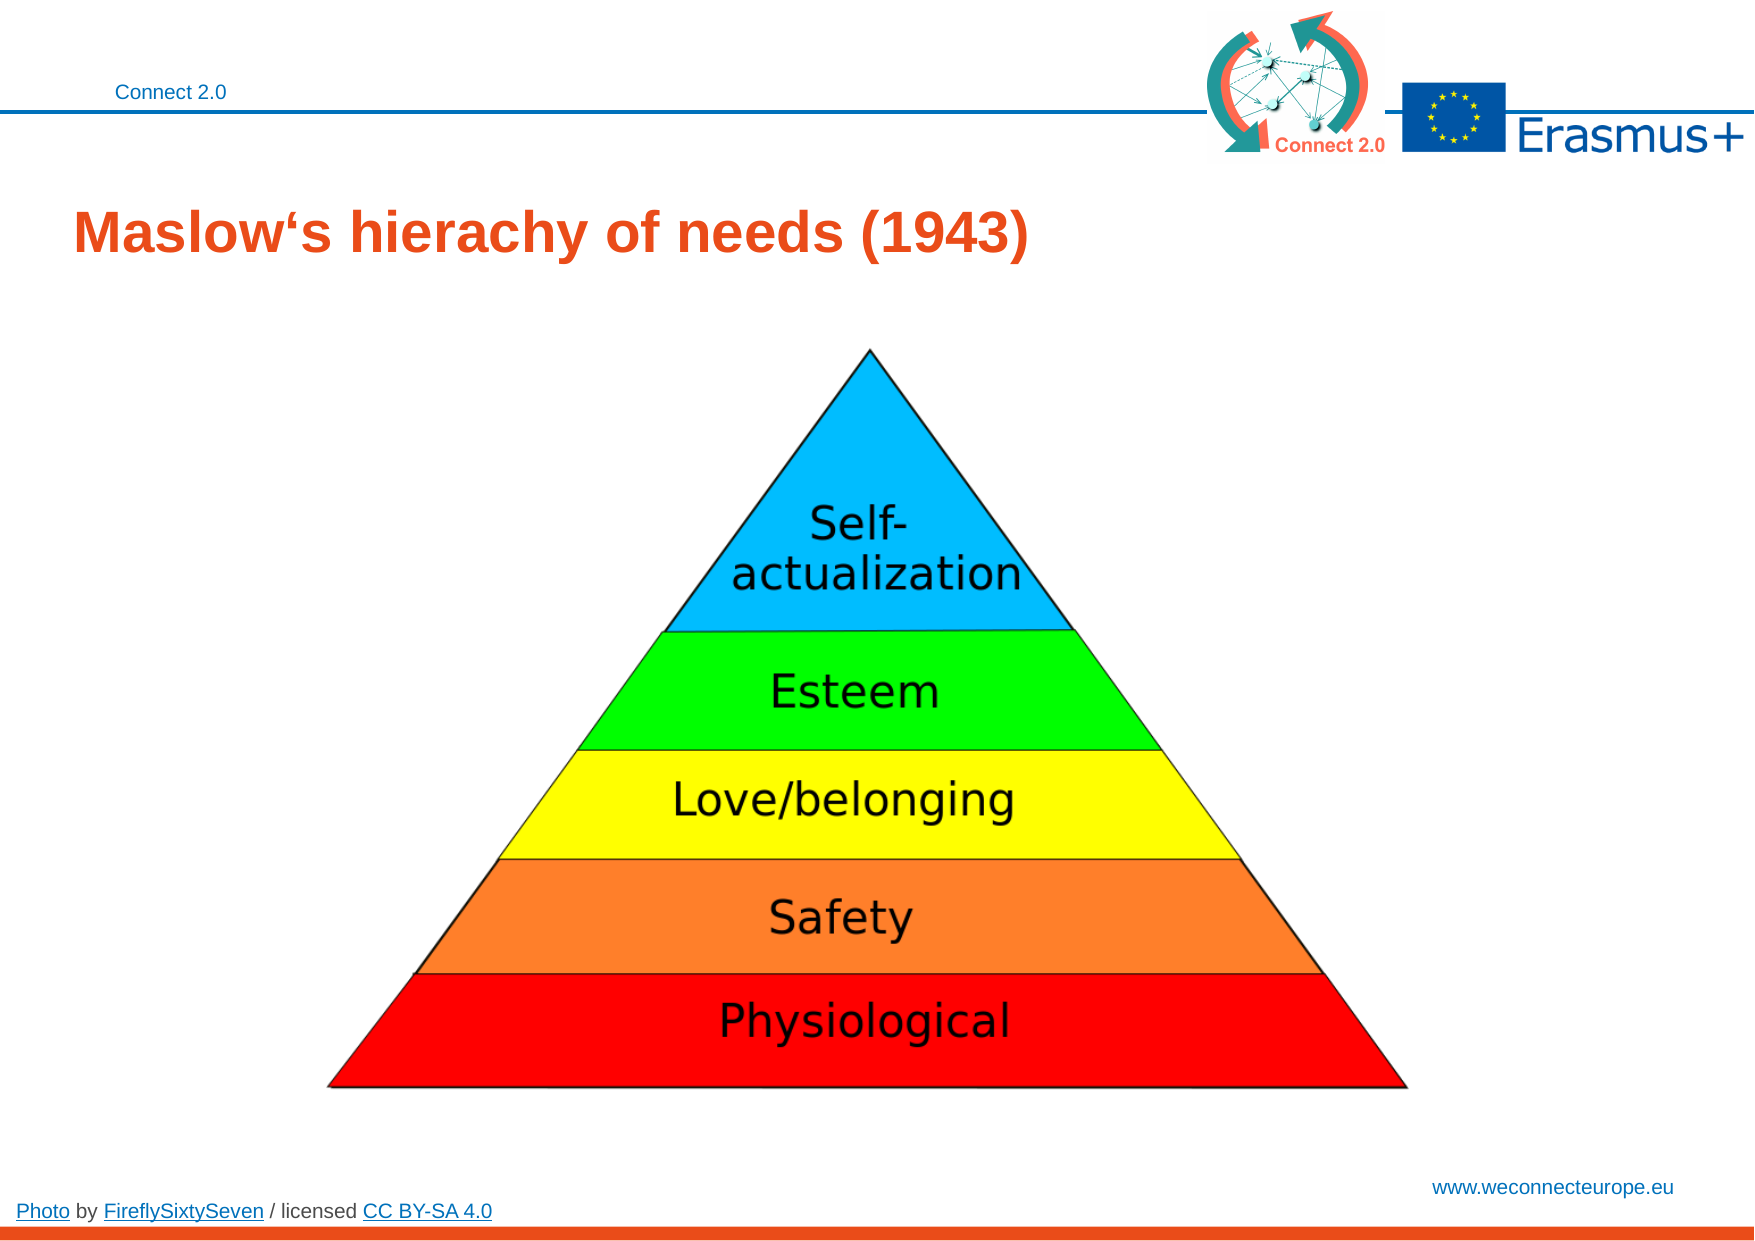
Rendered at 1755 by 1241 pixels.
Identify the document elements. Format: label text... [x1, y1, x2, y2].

picture [1207, 11, 1755, 172]
footer Connect 2.0 [114, 70, 1084, 104]
text_box Photo by FireflySixtySeven / licensed CC BY-SA 4.0 [1, 1182, 758, 1230]
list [274, 300, 1470, 1146]
title Maslow‘s hierachy of needs (1943) [73, 193, 1681, 302]
